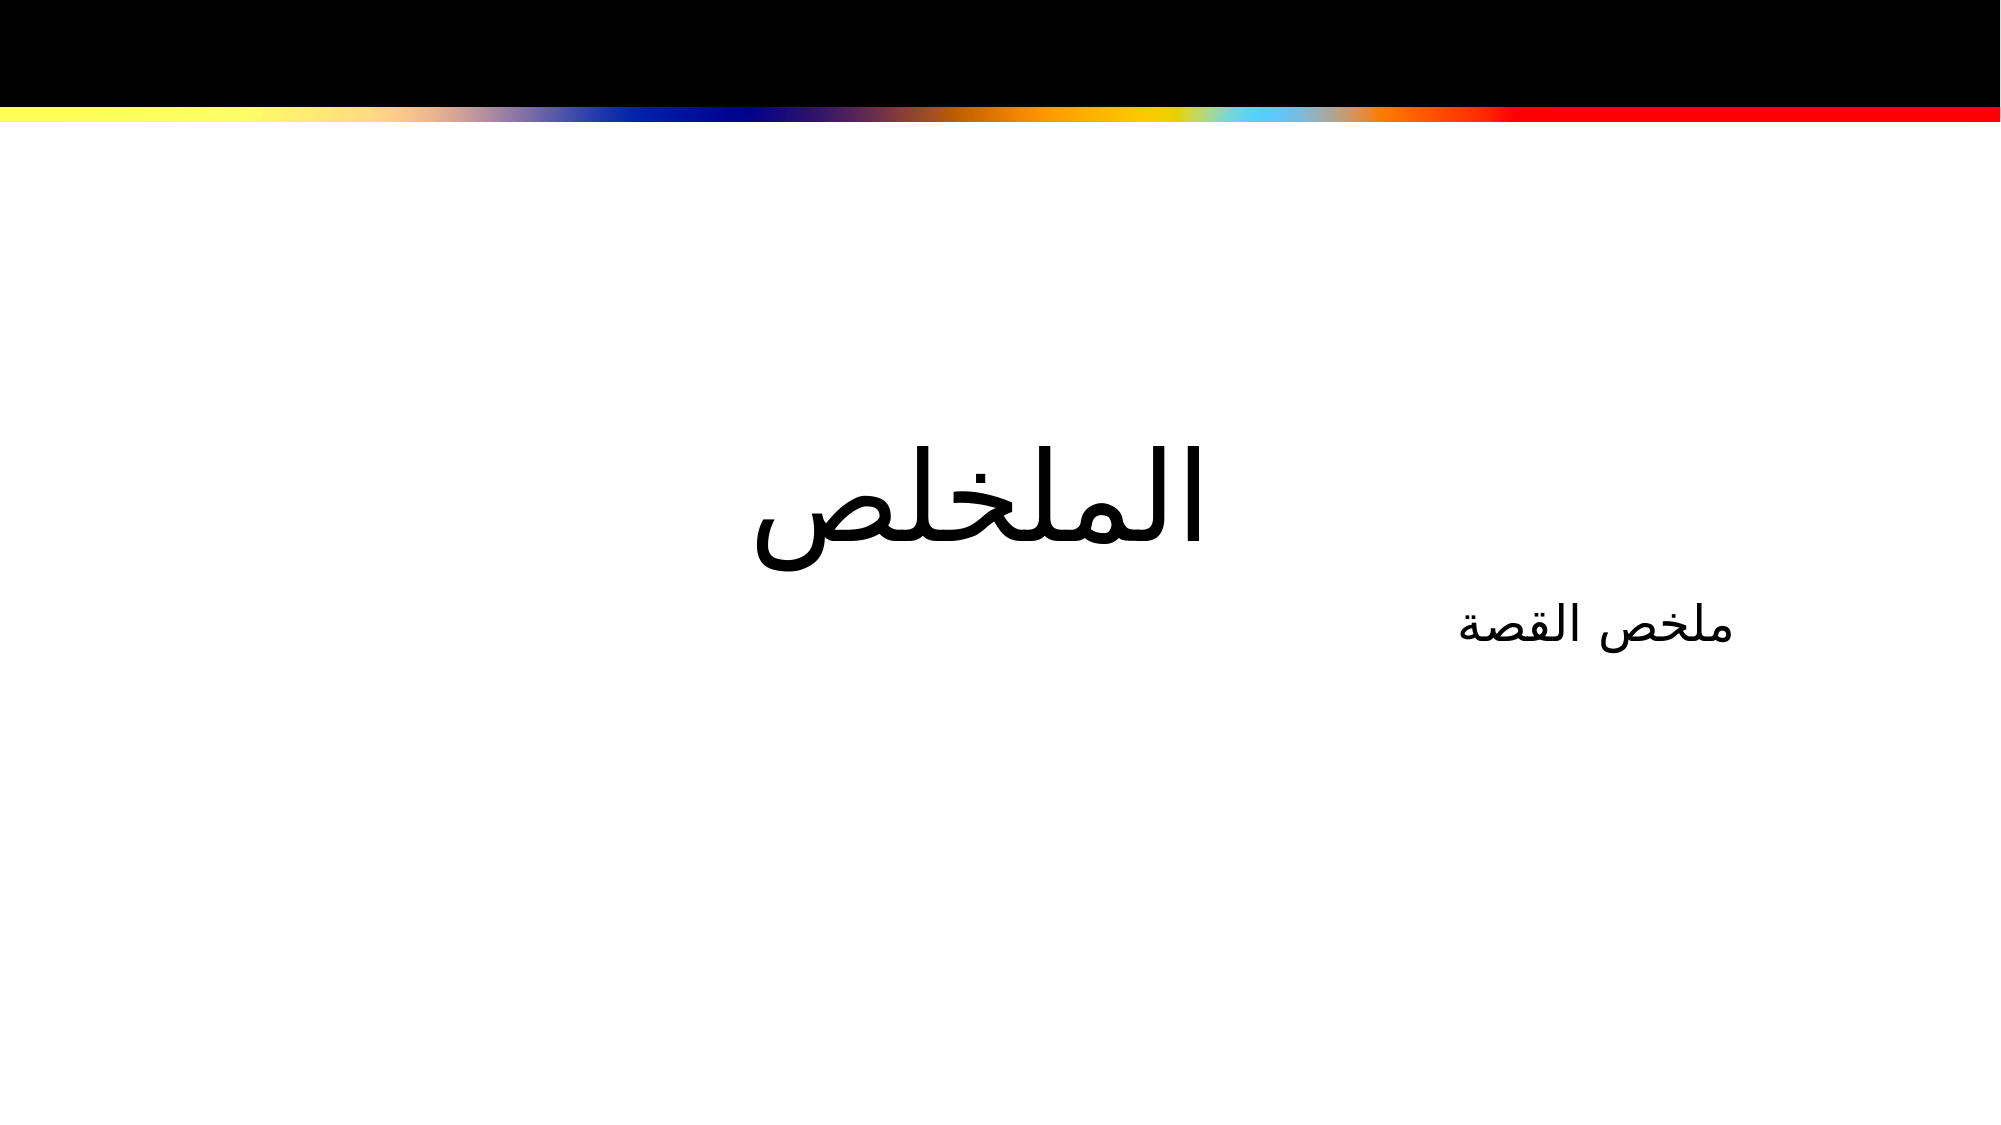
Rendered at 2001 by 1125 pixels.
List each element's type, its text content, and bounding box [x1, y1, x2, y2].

title الملخلص [249, 184, 1750, 576]
picture [0, 107, 2001, 122]
subtitle ملخص القصة [249, 590, 1750, 863]
